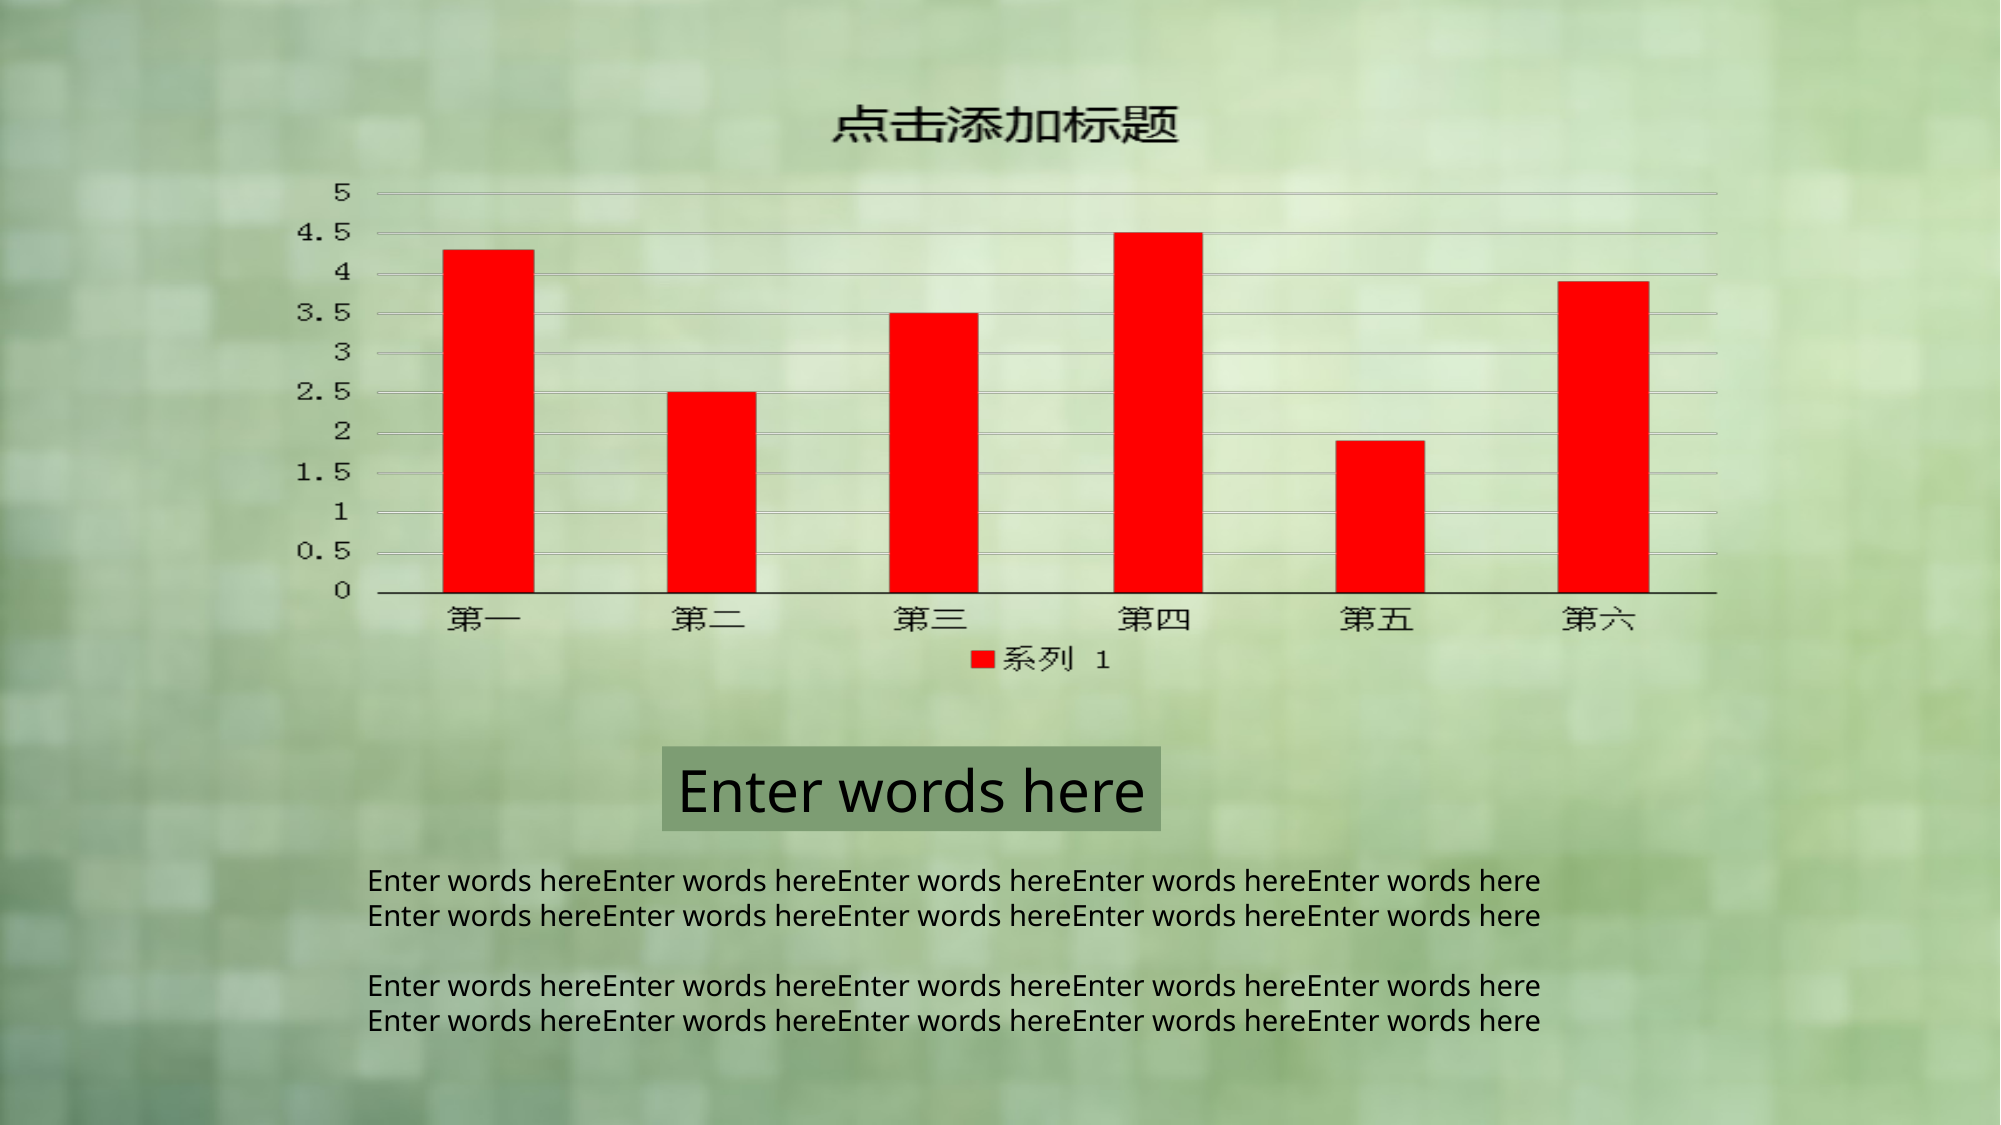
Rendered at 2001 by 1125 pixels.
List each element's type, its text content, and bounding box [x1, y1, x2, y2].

text_box Enter words here [662, 746, 1161, 832]
picture [0, 0, 2000, 1125]
text_box Enter words hereEnter words hereEnter words hereEnter words hereEnter words here Enter words hereEnter words hereEnter words hereEnter words hereEnter words here Enter words hereEnter words hereEnter words hereEnter words hereEnter words here Enter words hereEnter words hereEnter words hereEnter words hereEnter words here [352, 854, 1672, 1080]
